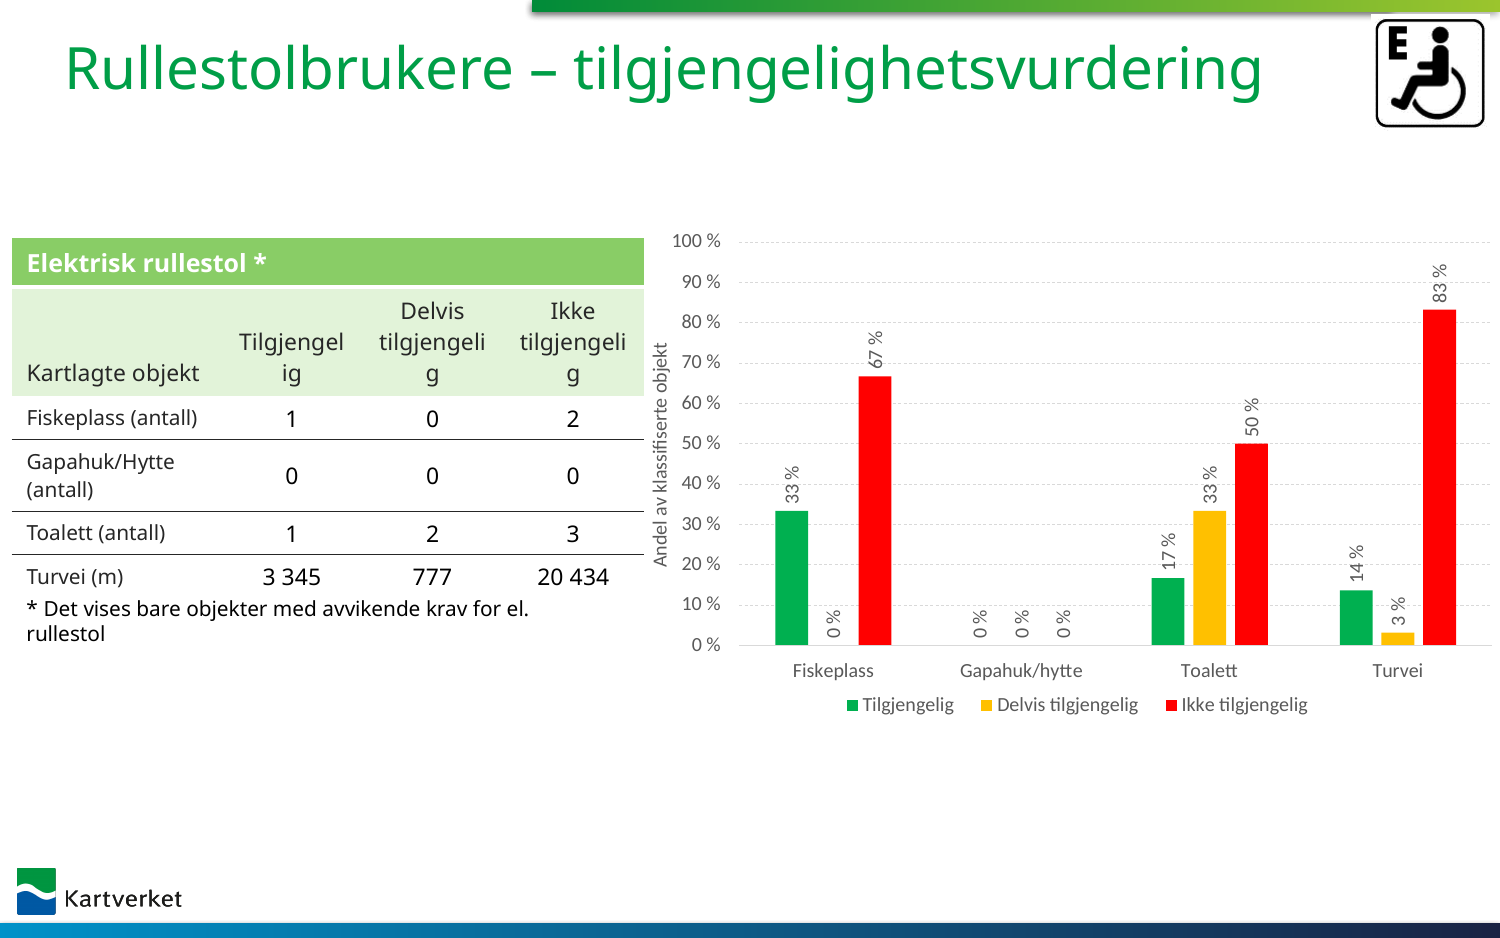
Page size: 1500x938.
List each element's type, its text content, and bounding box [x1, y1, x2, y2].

table_cell 1 [222, 512, 362, 554]
table_header Elektrisk rullestol * [12, 238, 638, 285]
table_cell 0 [222, 440, 362, 511]
table_cell Toalett (antall) [12, 512, 222, 554]
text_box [1371, 13, 1491, 133]
table_cell Kartlagte objekt [12, 289, 222, 396]
table_cell 3 345 [222, 555, 362, 588]
table_cell 2 [503, 396, 638, 439]
text_box Rullestolbrukere – tilgjengelighetsvurdering [49, 12, 1372, 109]
table_cell Tilgjengelig [222, 289, 362, 396]
table_cell 20 434 [503, 555, 638, 598]
table_cell 1 [222, 396, 362, 439]
table_cell 3 [503, 512, 638, 554]
table_cell Delvis tilgjengelig [362, 289, 503, 396]
picture [643, 218, 1500, 728]
table_cell 0 [503, 440, 638, 511]
table_cell 777 [362, 555, 503, 588]
table_cell Turvei (m) [12, 555, 222, 588]
table_cell 2 [362, 512, 503, 554]
table_cell 0 [362, 396, 503, 439]
table_cell Fiskeplass (antall) [12, 396, 222, 439]
text_box * Det vises bare objekter med avvikende krav for el. rullestol [11, 588, 597, 653]
table_cell Ikke tilgjengelig [503, 289, 638, 396]
table_cell 0 [362, 440, 503, 511]
table_cell Gapahuk/Hytte (antall) [12, 440, 222, 511]
